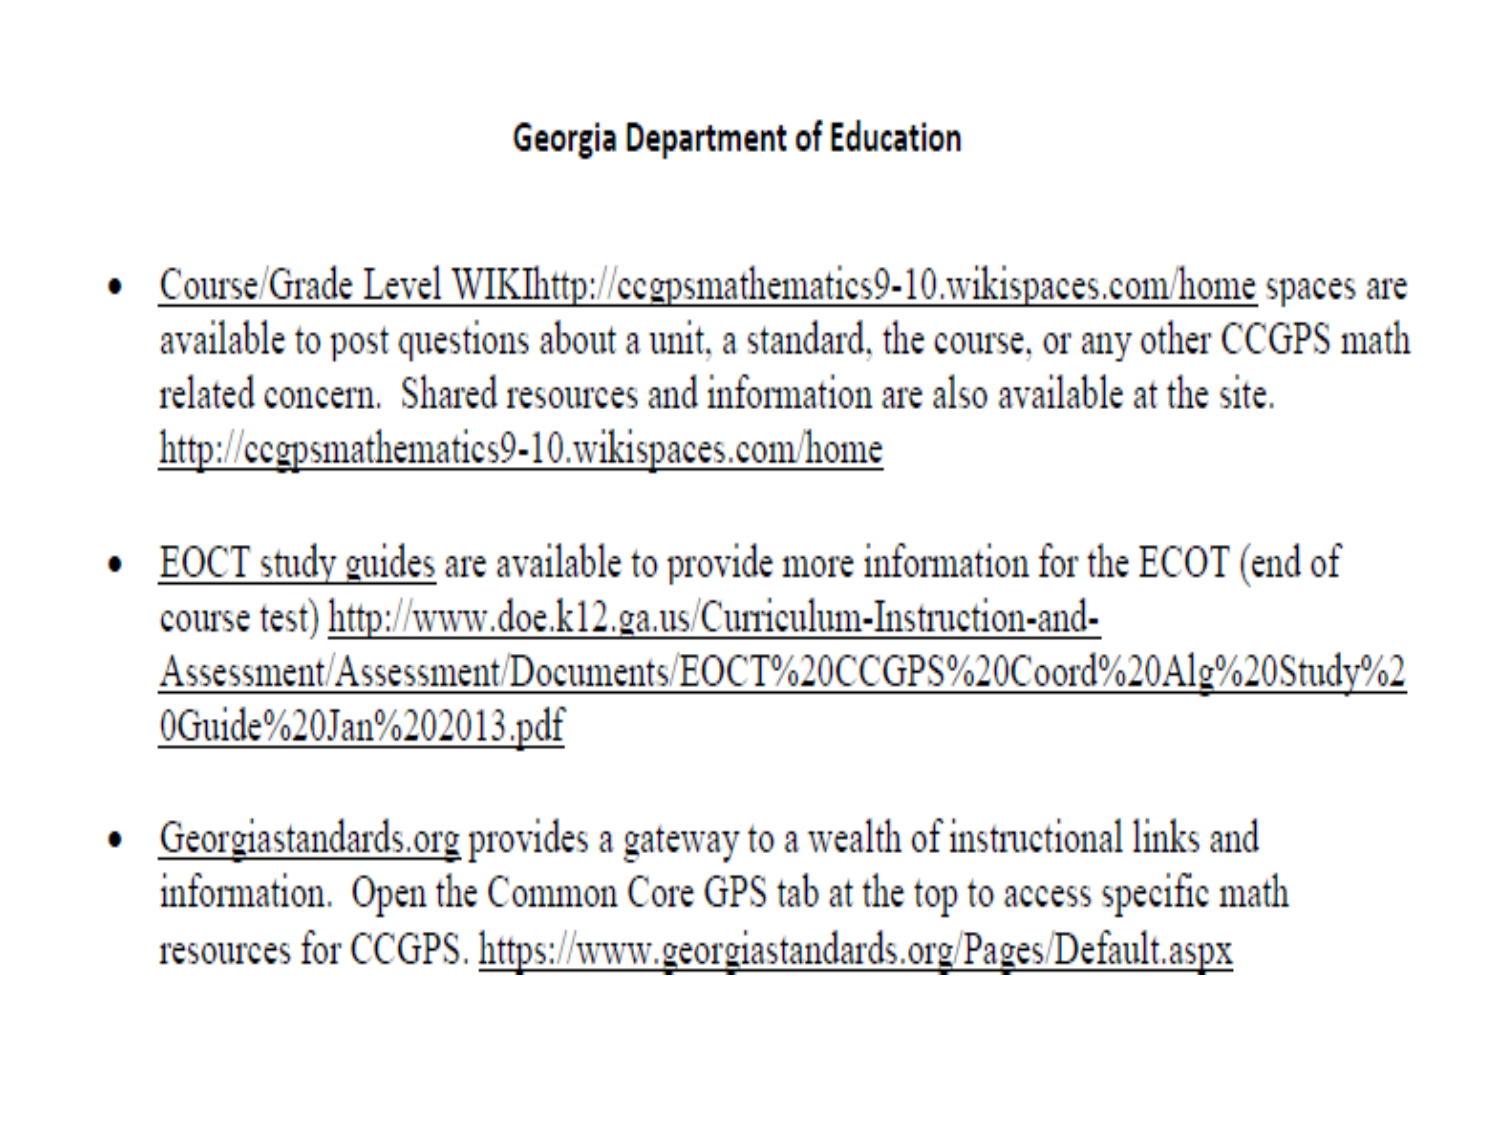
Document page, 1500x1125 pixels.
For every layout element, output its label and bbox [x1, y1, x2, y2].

picture [99, 74, 1426, 976]
